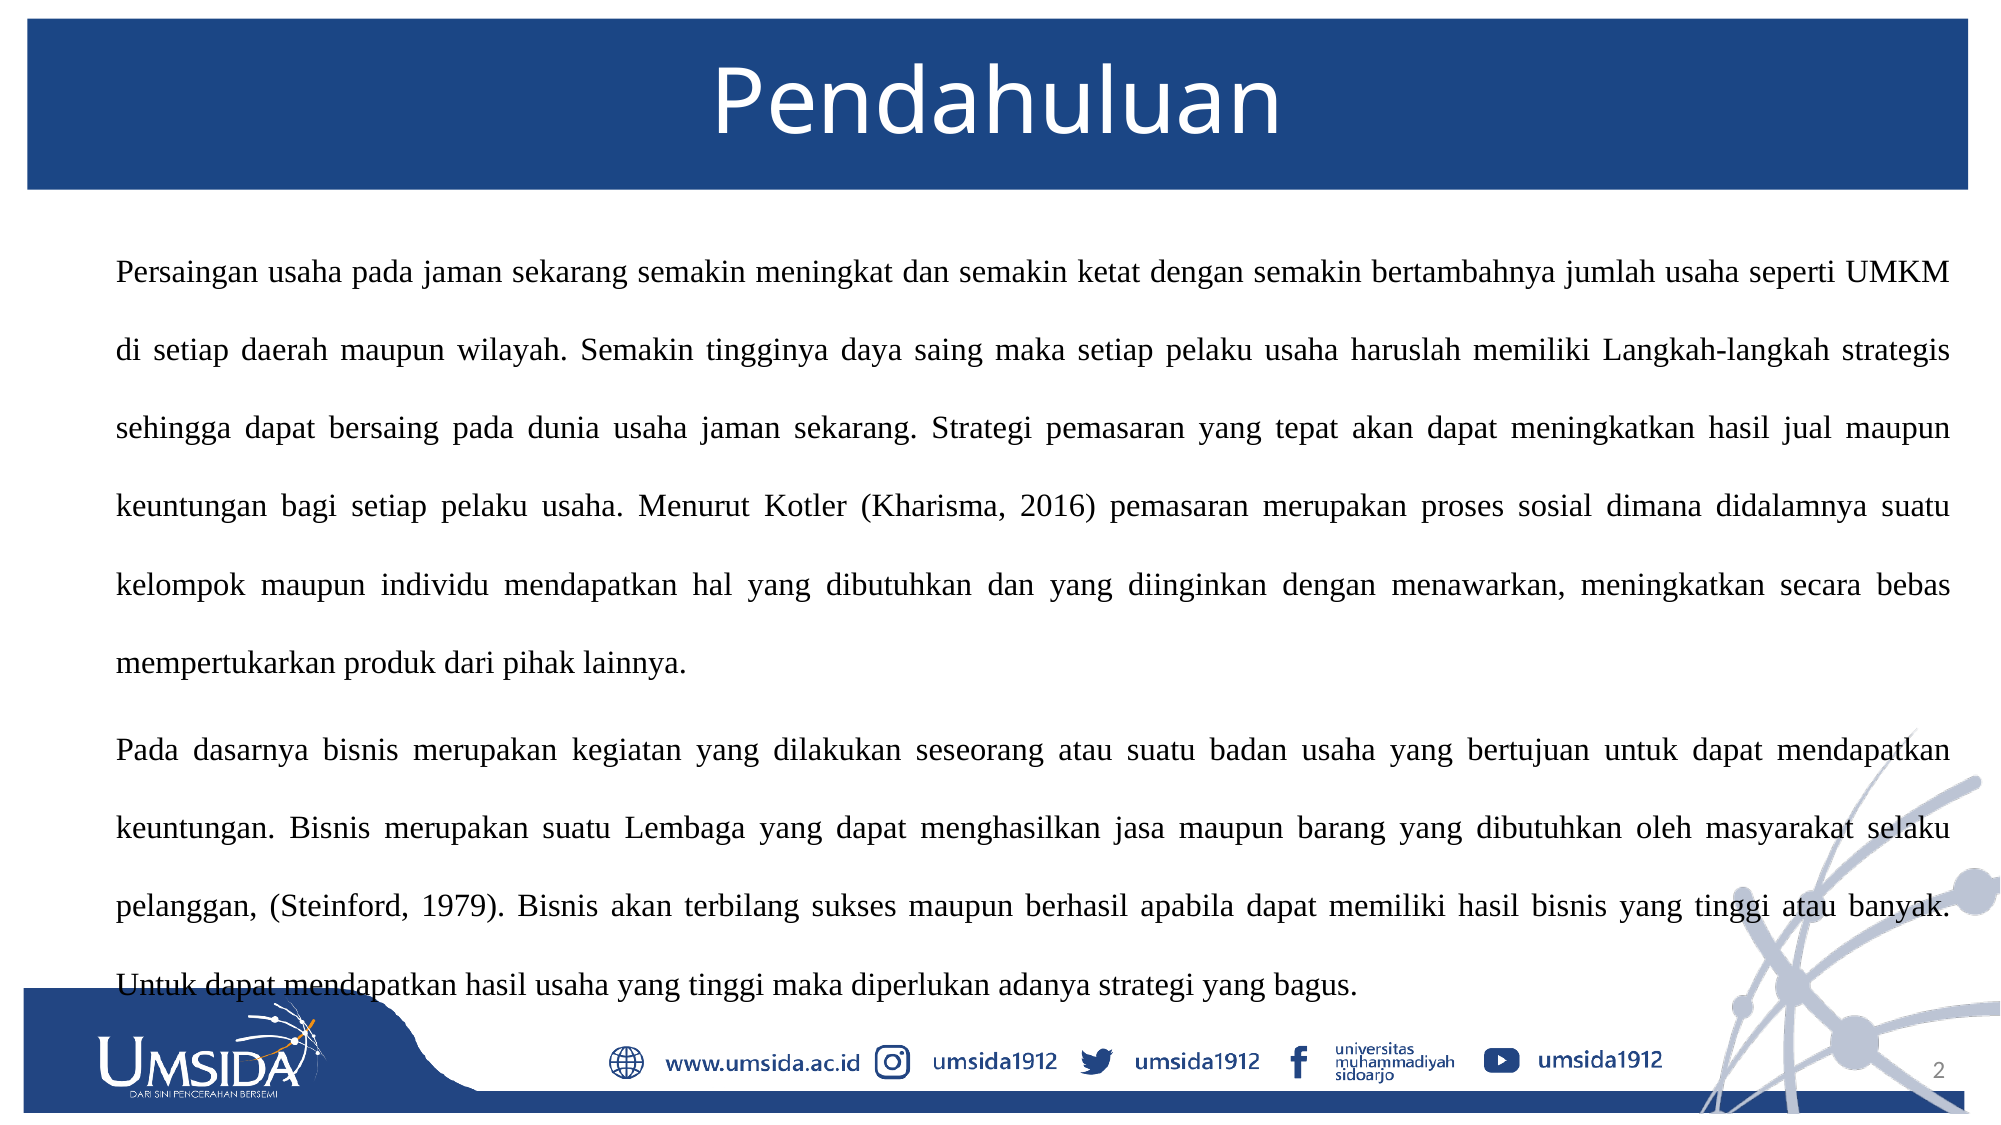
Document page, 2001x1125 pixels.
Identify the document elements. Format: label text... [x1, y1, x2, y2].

list Persaingan usaha pada jaman sekarang semakin meningkat dan semakin ketat dengan semakin bertambahnya jumlah usaha seperti UMKM di setiap daerah maupun wilayah. Semakin tingginya daya saing maka setiap pelaku usaha haruslah memiliki Langkah-langkah strategis sehingga dapat bersaing pada dunia usaha jaman sekarang. Strategi pemasaran yang tepat akan dapat meningkatkan hasil jual maupun keuntungan bagi setiap pelaku usaha. Menurut Kotler (Kharisma, 2016) pemasaran merupakan proses sosial dimana didalamnya suatu kelompok maupun individu mendapatkan hal yang dibutuhkan dan yang diinginkan dengan menawarkan, meningkatkan secara bebas mempertukarkan produk dari pihak lainnya. Pada dasarnya bisnis merupakan kegiatan yang dilakukan seseorang atau suatu badan usaha yang bertujuan untuk dapat mendapatkan keuntungan. Bisnis merupakan suatu Lembaga yang dapat menghasilkan jasa maupun barang yang dibutuhkan oleh masyarakat selaku pelanggan, (Steinford, 1979). Bisnis akan terbilang sukses maupun berhasil apabila dapat memiliki hasil bisnis yang tinggi atau banyak. Untuk dapat mendapatkan hasil usaha yang tinggi maka diperlukan adanya strategi yang bagus. [27, 203, 1969, 1039]
title Pendahuluan [27, 18, 1969, 190]
picture [23, 51, 2001, 1114]
